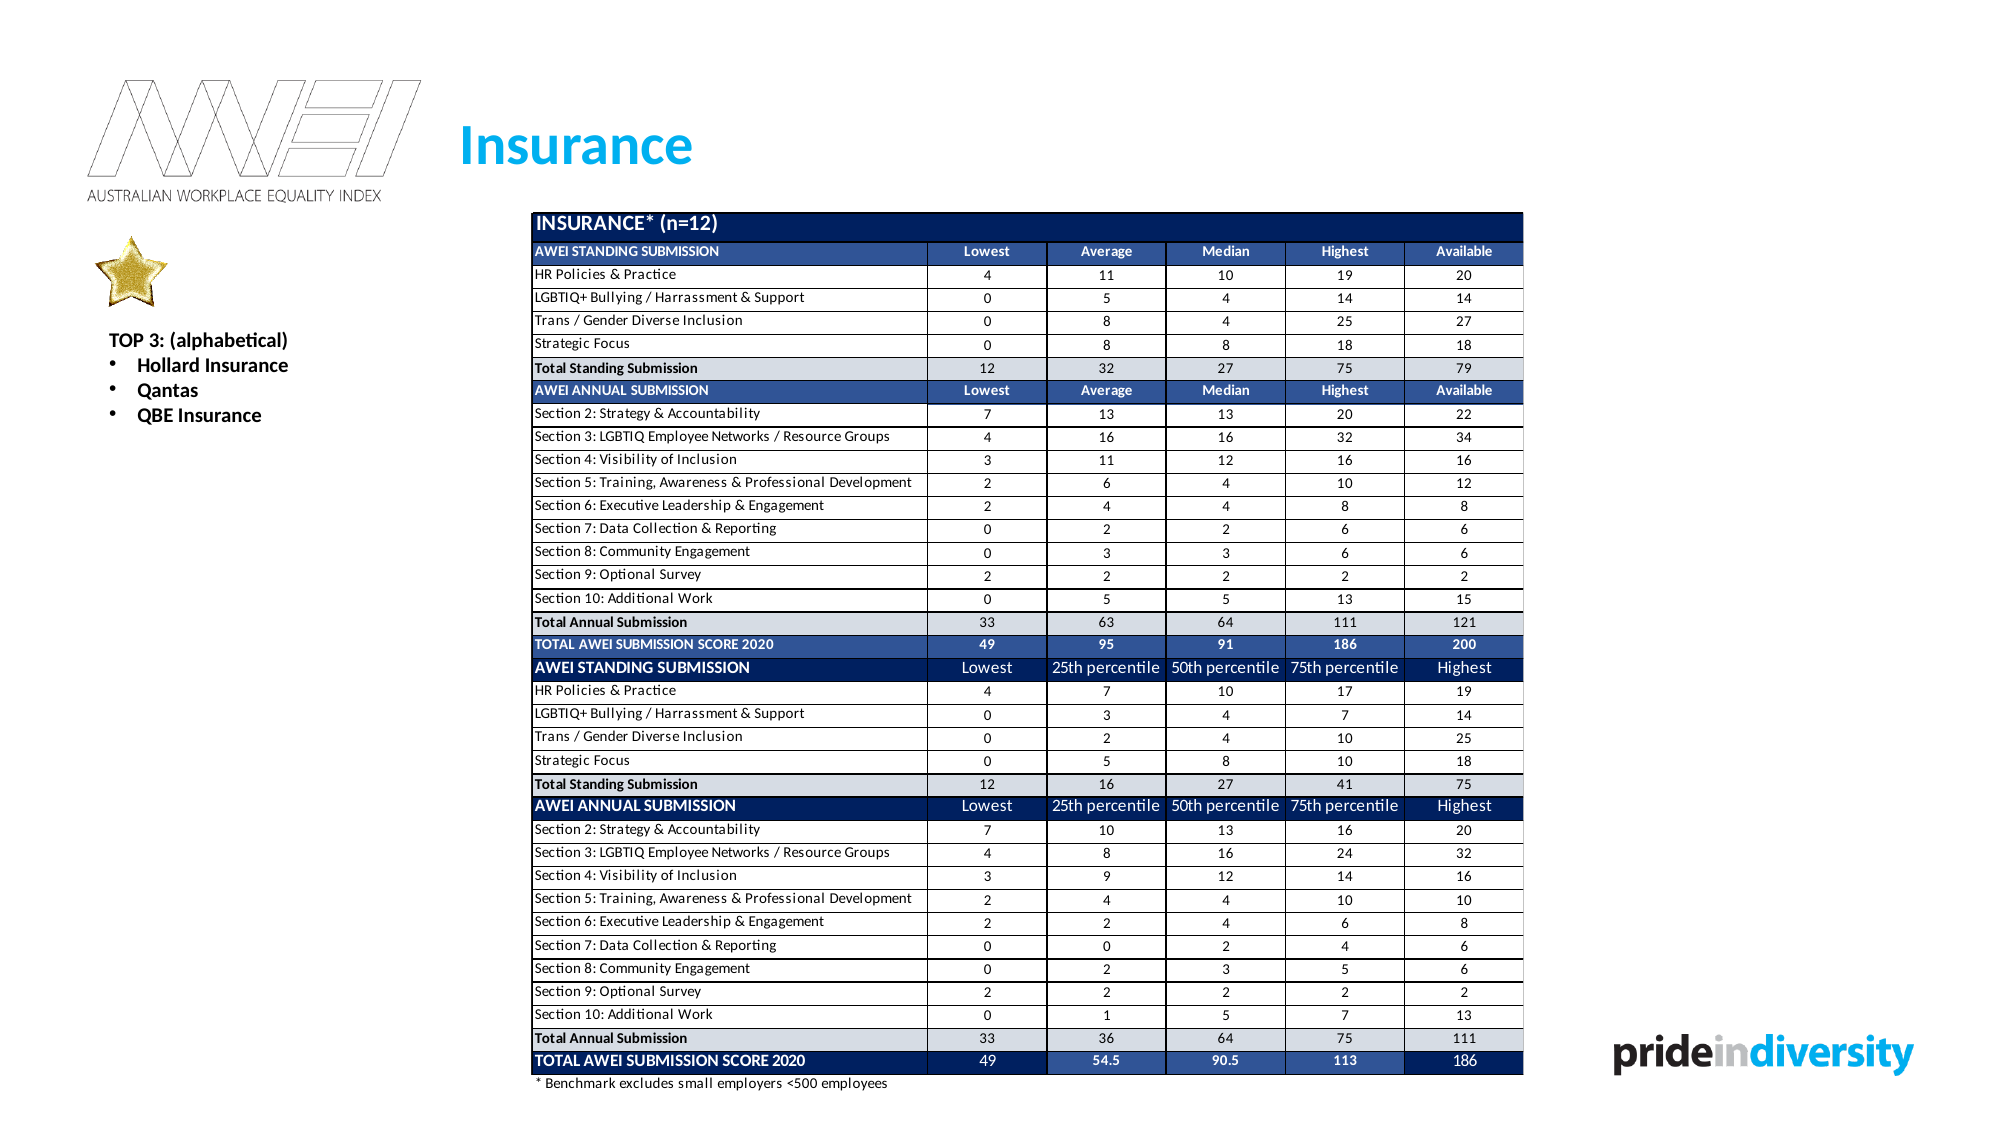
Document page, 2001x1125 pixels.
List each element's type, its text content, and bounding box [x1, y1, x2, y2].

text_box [94, 235, 445, 436]
picture [531, 212, 1525, 1099]
picture [1900, 1049, 1914, 1076]
picture [86, 78, 422, 204]
title Insurance [444, 47, 1914, 235]
picture [1758, 1050, 1765, 1061]
picture [1614, 1034, 1914, 1076]
